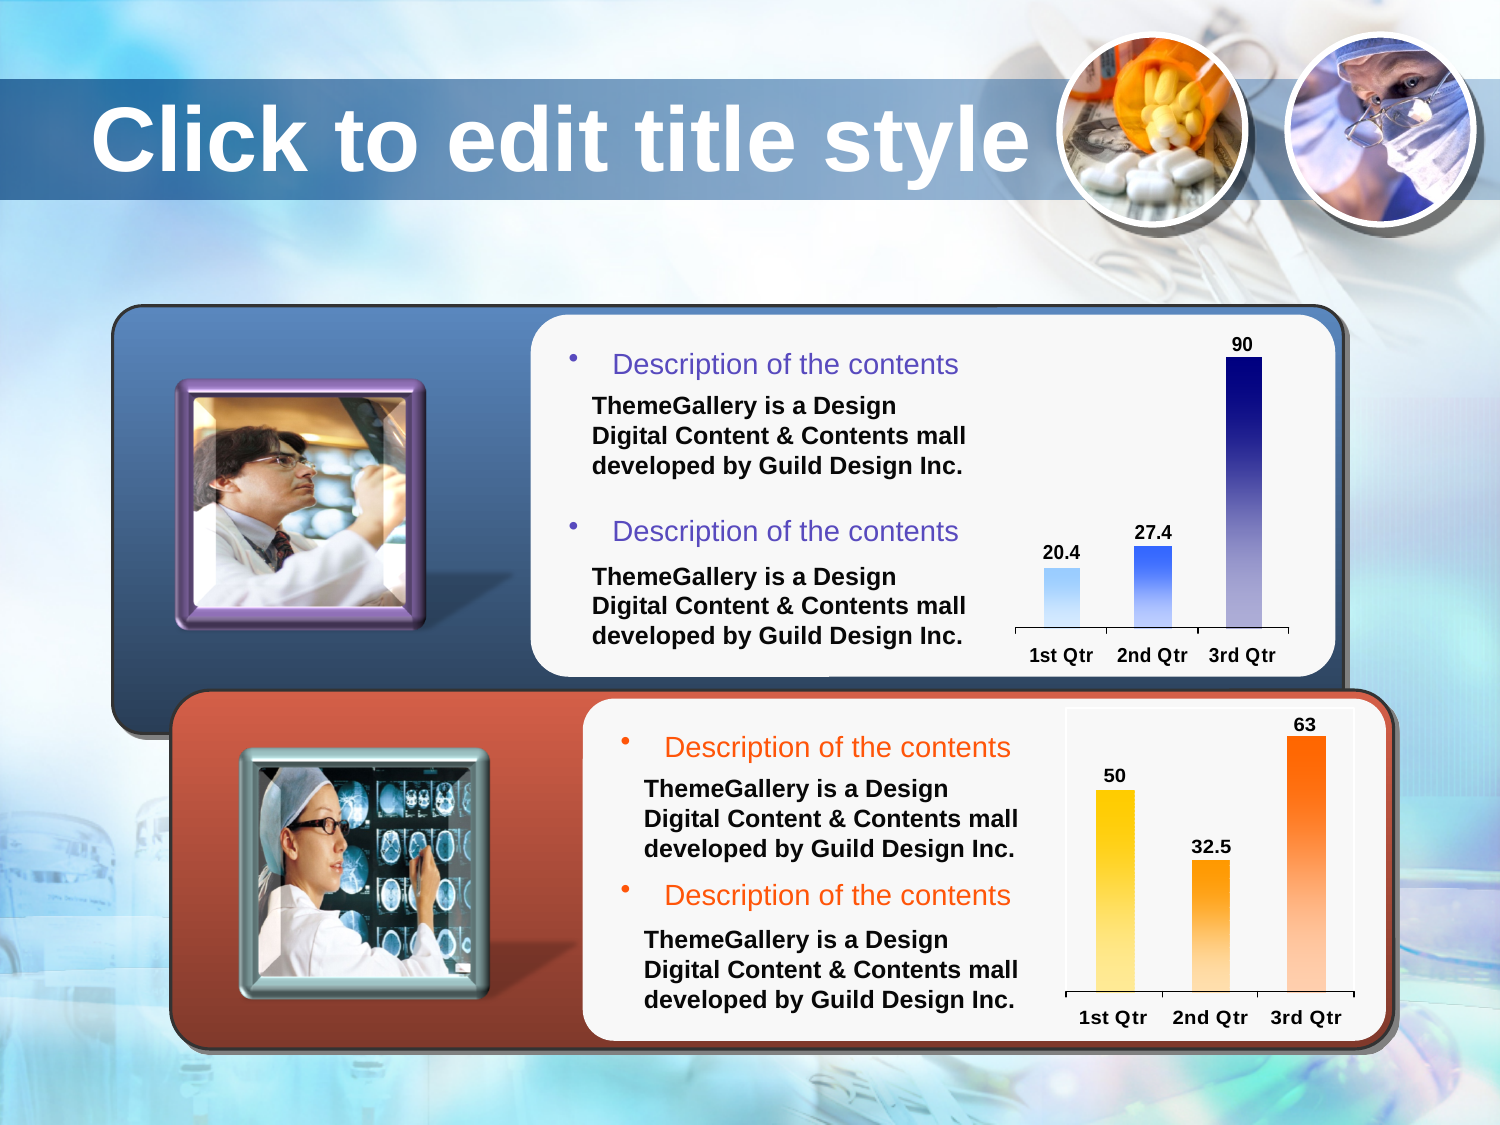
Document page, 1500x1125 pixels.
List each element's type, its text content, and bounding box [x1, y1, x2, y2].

title Click to edit title style [74, 40, 1051, 229]
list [995, 306, 1356, 695]
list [1044, 688, 1425, 1055]
text_box ThemeGallery is a Design Digital Content & Contents mall developed by Guild Design Inc. [629, 765, 1036, 871]
text_box Description of the contents [605, 878, 1036, 918]
text_box ThemeGallery is a Design Digital Content & Contents mall developed by Guild Design Inc. [577, 552, 984, 658]
text_box Description of the contents [553, 347, 984, 387]
text_box ThemeGallery is a Design Digital Content & Contents mall developed by Guild Design Inc. [577, 382, 984, 487]
text_box Description of the contents [605, 730, 1036, 770]
text_box [170, 690, 1039, 1049]
picture [0, 0, 1500, 1125]
text_box [112, 305, 994, 734]
text_box ThemeGallery is a Design Digital Content & Contents mall developed by Guild Design Inc. [629, 916, 1036, 1021]
text_box [530, 314, 990, 677]
text_box Description of the contents [553, 514, 984, 554]
text_box [582, 698, 1039, 1041]
